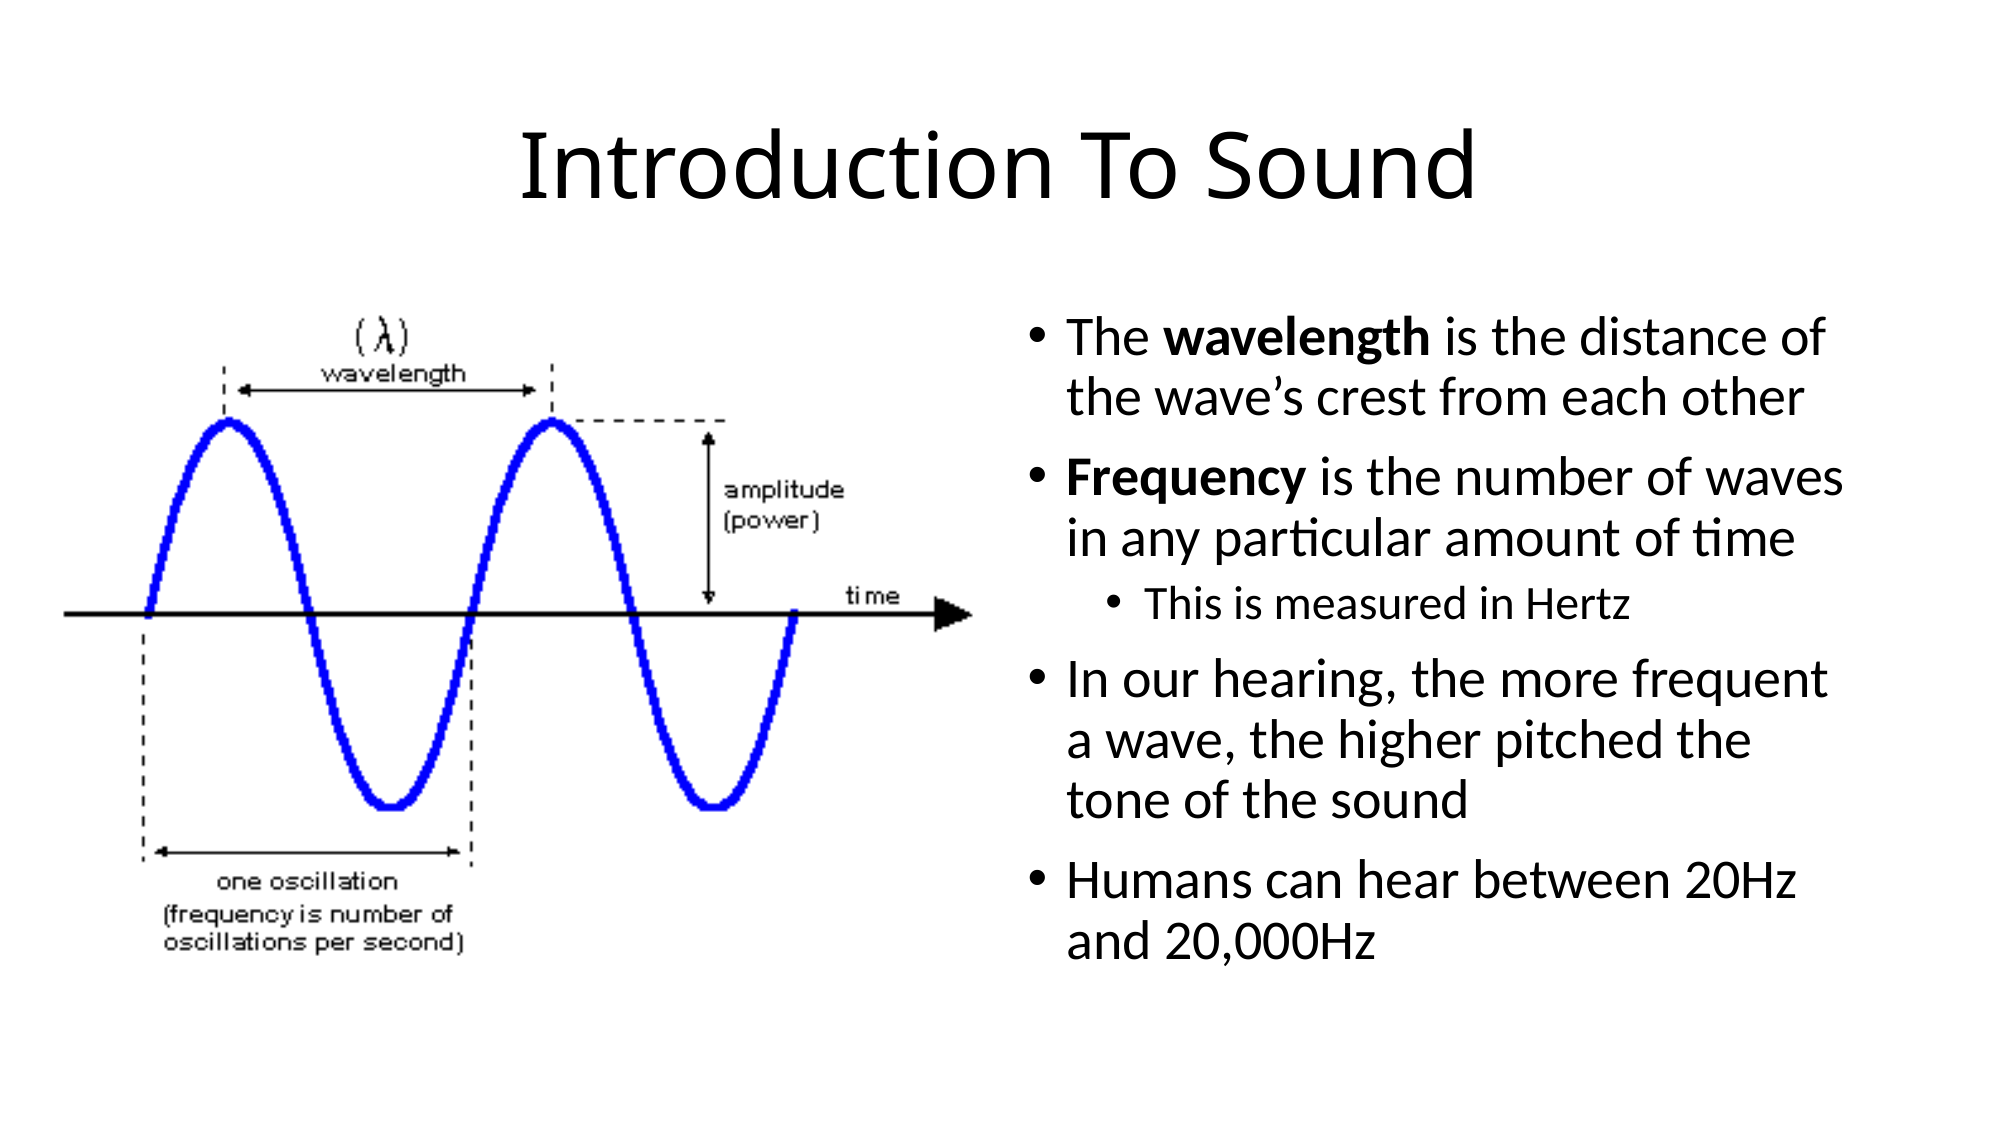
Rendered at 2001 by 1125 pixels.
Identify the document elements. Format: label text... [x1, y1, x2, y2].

picture [52, 299, 983, 961]
title Introduction To Sound [137, 59, 1863, 278]
list The wavelength is the distance of the wave’s crest from each other Frequency is the number of waves in any particular amount of time This is measured in Hertz In our hearing, the more frequent a wave, the higher pitched the tone of the sound Humans can hear between 20Hz and 20,000Hz [1012, 299, 1863, 1014]
